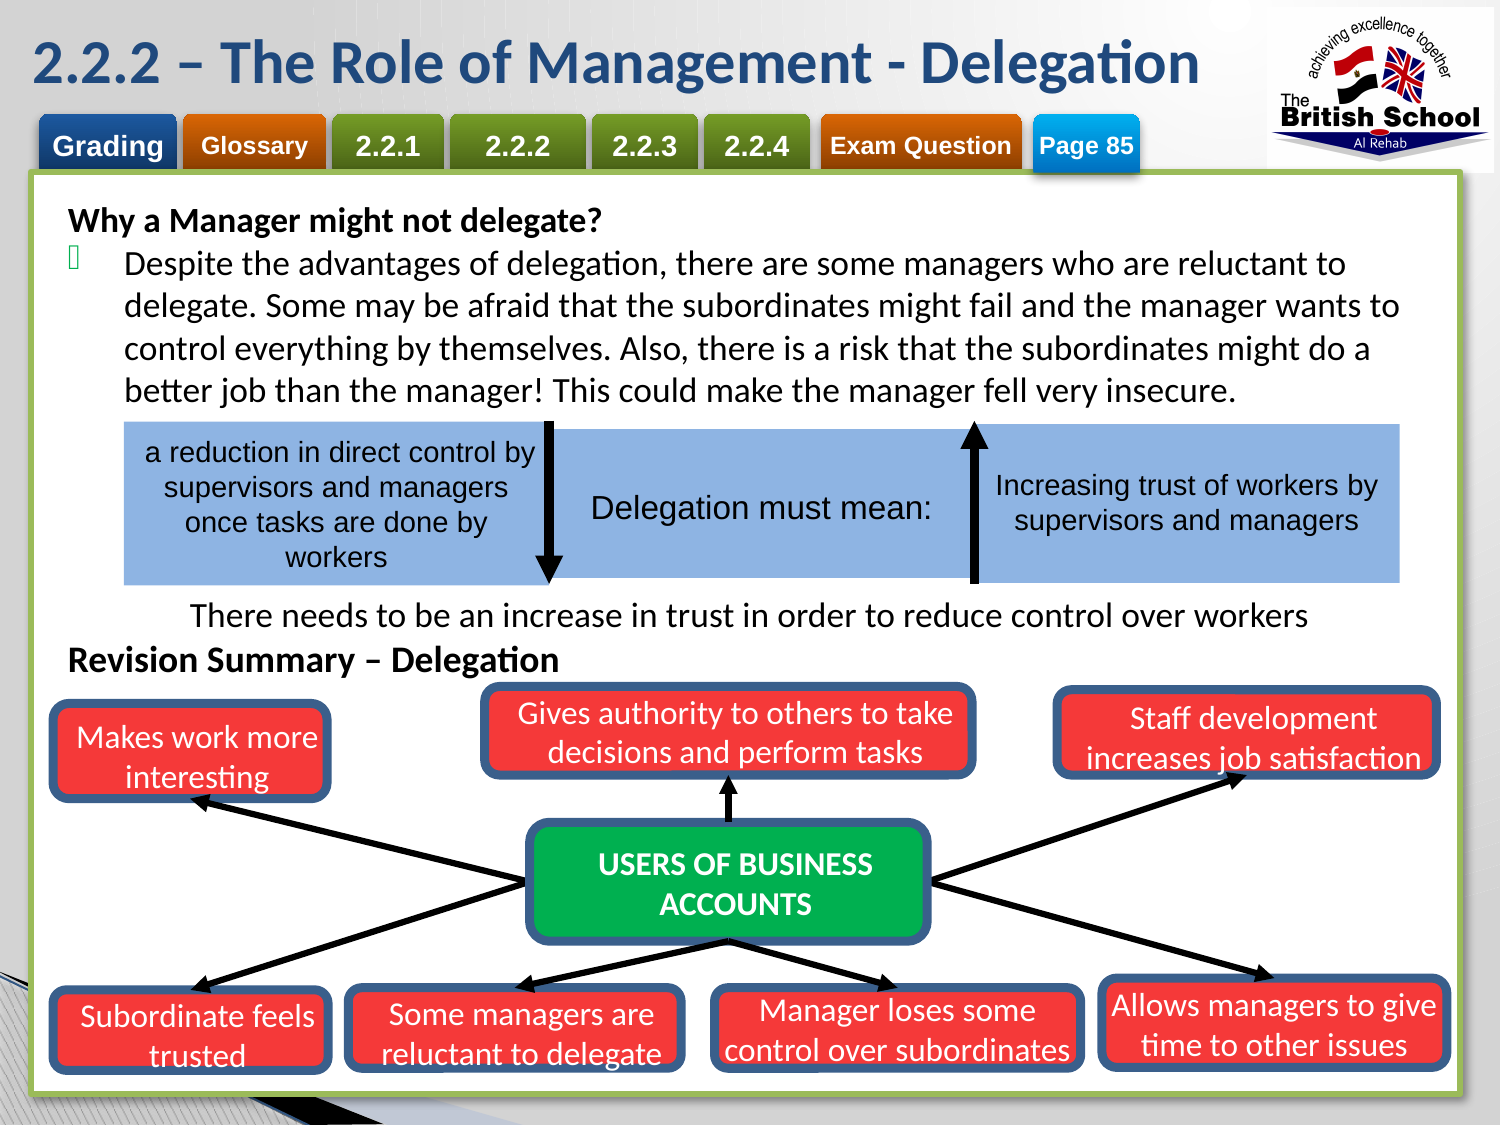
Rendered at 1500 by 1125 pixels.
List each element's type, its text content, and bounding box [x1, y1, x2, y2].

text_box Gives authority to others to take decisions and perform tasks [480, 681, 973, 780]
picture [1267, 7, 1495, 173]
text_box Delegation must mean: [554, 429, 969, 578]
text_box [729, 941, 898, 988]
text_box USERS OF BUSINESS ACCOUNTS [534, 817, 921, 946]
picture [281, 1114, 303, 1125]
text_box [926, 689, 1437, 883]
text_box a reduction in direct control by supervisors and managers once tasks are done by workers [123, 421, 545, 586]
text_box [52, 703, 530, 881]
text_box Why a Manager might not delegate? Despite the advantages of delegation, there are some managers who are reluctant to delegate. Some may be afraid that the subordinates might fail and the manager wants to control everything by themselves. Also, there is a risk that the subordinates might do a better job than the manager! This could make the manager fell very insecure. There needs to be an increase in trust in order to reduce control over workers Revision Summary – Delegation [53, 189, 1447, 687]
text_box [514, 941, 729, 988]
text_box Increasing trust of workers by supervisors and managers [977, 424, 1400, 583]
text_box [52, 881, 530, 1071]
text_box Page 85 [1033, 114, 1140, 173]
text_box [926, 881, 1448, 1068]
title 2.2.2 – The Role of Management - Delegation [17, 7, 1270, 110]
text_box Manager loses some control over subordinates [710, 983, 922, 1073]
text_box Some managers are reluctant to delegate [534, 1001, 686, 1073]
